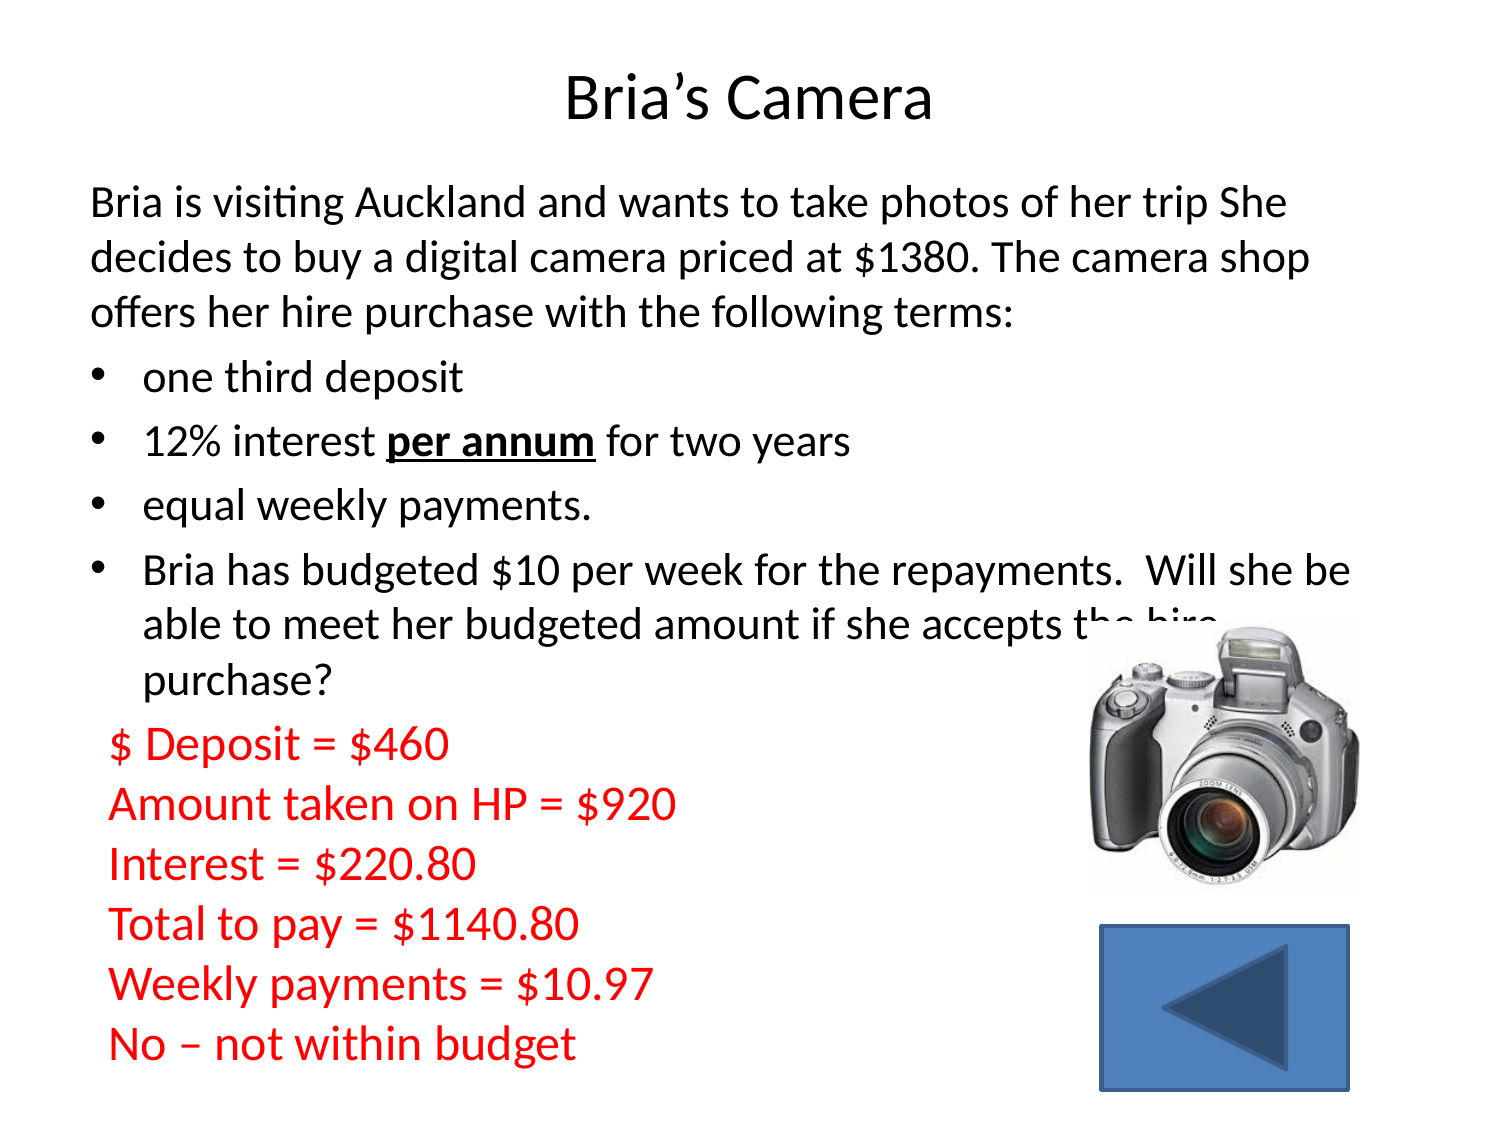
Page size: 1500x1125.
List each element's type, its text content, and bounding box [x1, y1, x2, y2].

list Bria is visiting Auckland and wants to take photos of her trip She decides to buy a digital camera priced at $1380. The camera shop offers her hire purchase with the following terms: one third deposit 12% interest per annum for two years equal weekly payments. Bria has budgeted $10 per week for the repayments. Will she be able to meet her budgeted amount if she accepts the hire purchase? [75, 164, 1425, 715]
title Bria’s Camera [75, 45, 1425, 141]
picture [1089, 620, 1360, 891]
text_box [1099, 924, 1350, 1092]
text_box $ Deposit = $460 Amount taken on HP = $920 Interest = $220.80 Total to pay = $1140.80 Weekly payments = $10.97 No – not within budget [93, 703, 1289, 1078]
